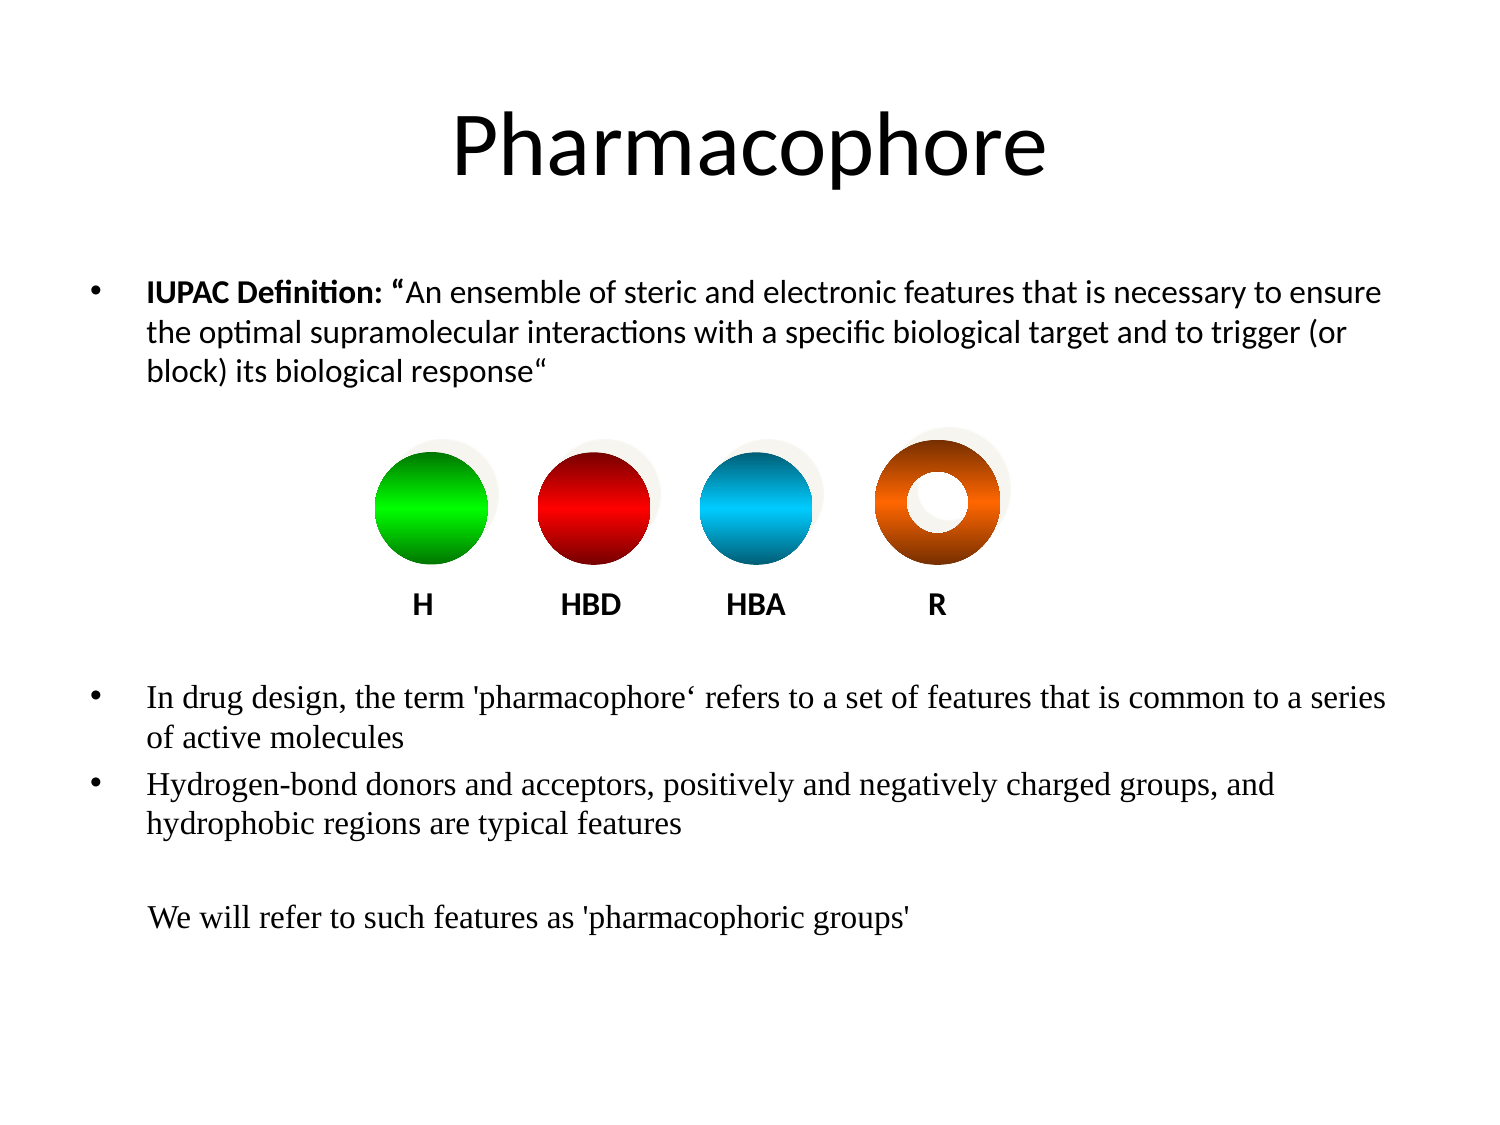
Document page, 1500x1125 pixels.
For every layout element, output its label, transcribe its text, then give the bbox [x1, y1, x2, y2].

list IUPAC Definition: “An ensemble of steric and electronic features that is necessary to ensure the optimal supramolecular interactions with a specific biological target and to trigger (or block) its biological response“ H HBD HBA R In drug design, the term 'pharmacophore‘ refers to a set of features that is common to a series of active molecules Hydrogen-bond donors and acceptors, positively and negatively charged groups, and hydrophobic regions are typical features We will refer to such features as 'pharmacophoric groups' [75, 262, 1425, 1005]
text_box [699, 452, 813, 565]
text_box [375, 452, 488, 565]
title Pharmacophore [75, 45, 1425, 233]
text_box [537, 452, 651, 565]
text_box [875, 439, 1001, 565]
